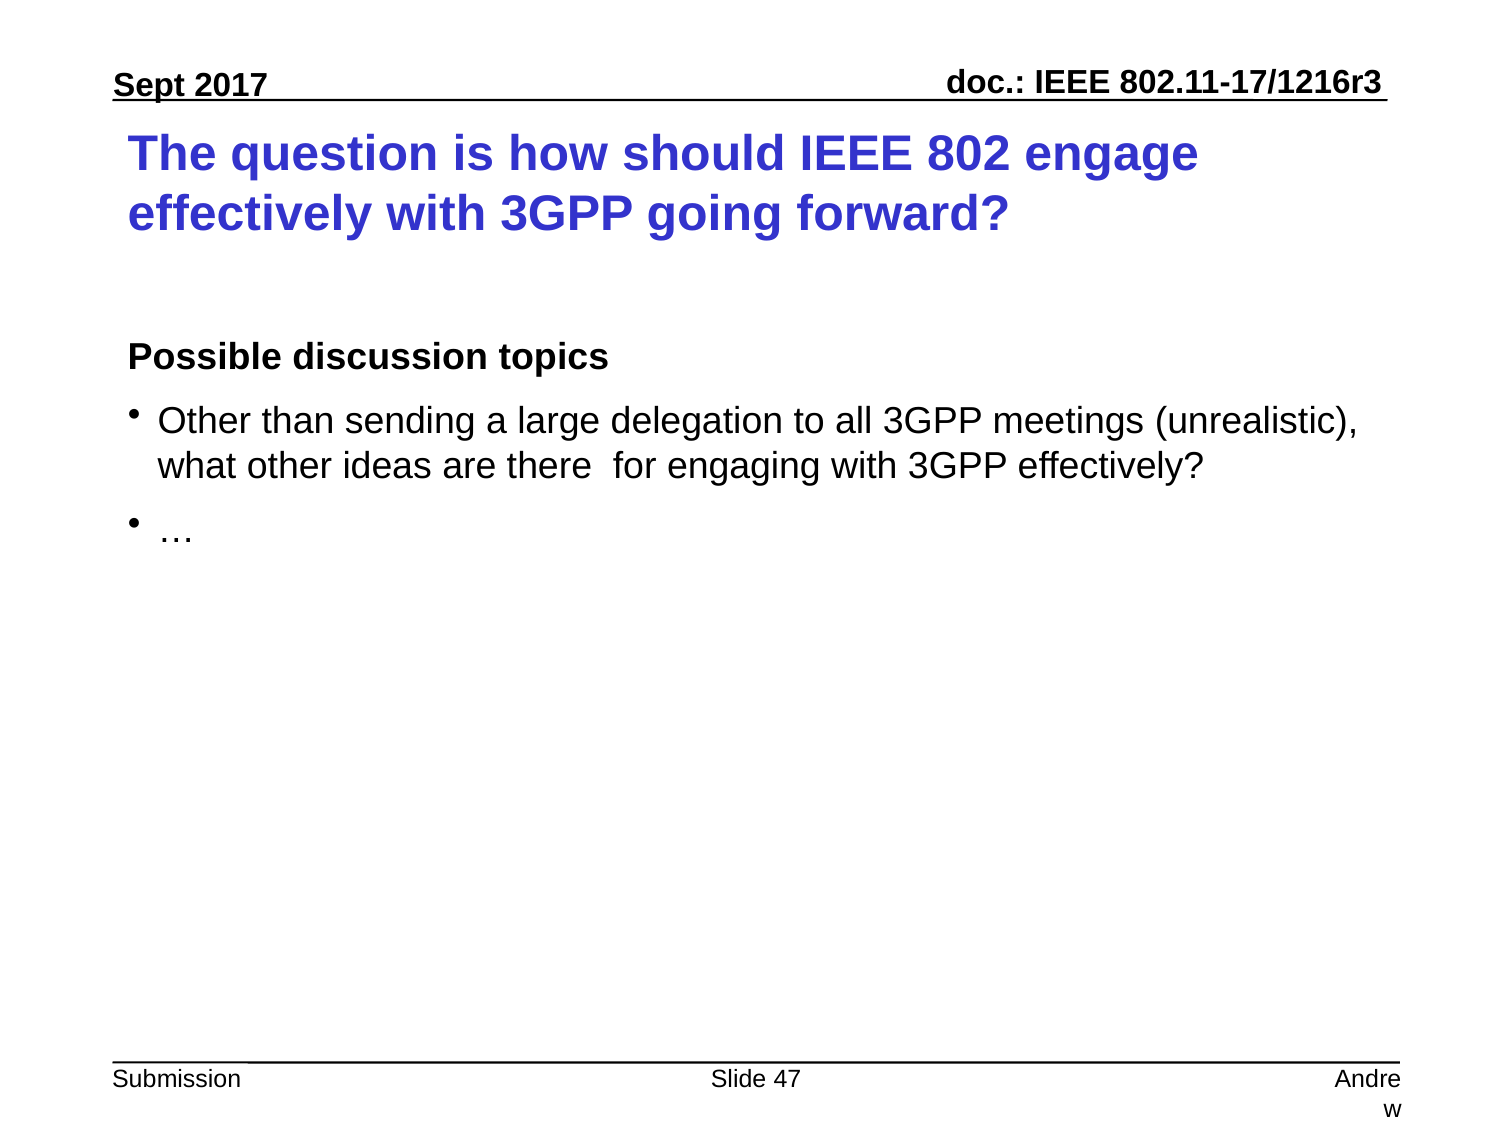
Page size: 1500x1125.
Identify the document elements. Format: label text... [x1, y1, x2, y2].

title The question is how should IEEE 802 engage effectively with 3GPP going forward? [112, 112, 1388, 288]
footer Andrew Myles, Cisco [1320, 1061, 1402, 1093]
list Possible discussion topics Other than sending a large delegation to all 3GPP meetings (unrealistic), what other ideas are there for engaging with 3GPP effectively? … [112, 324, 1388, 1000]
slide_number Slide 47 [709, 1061, 803, 1093]
